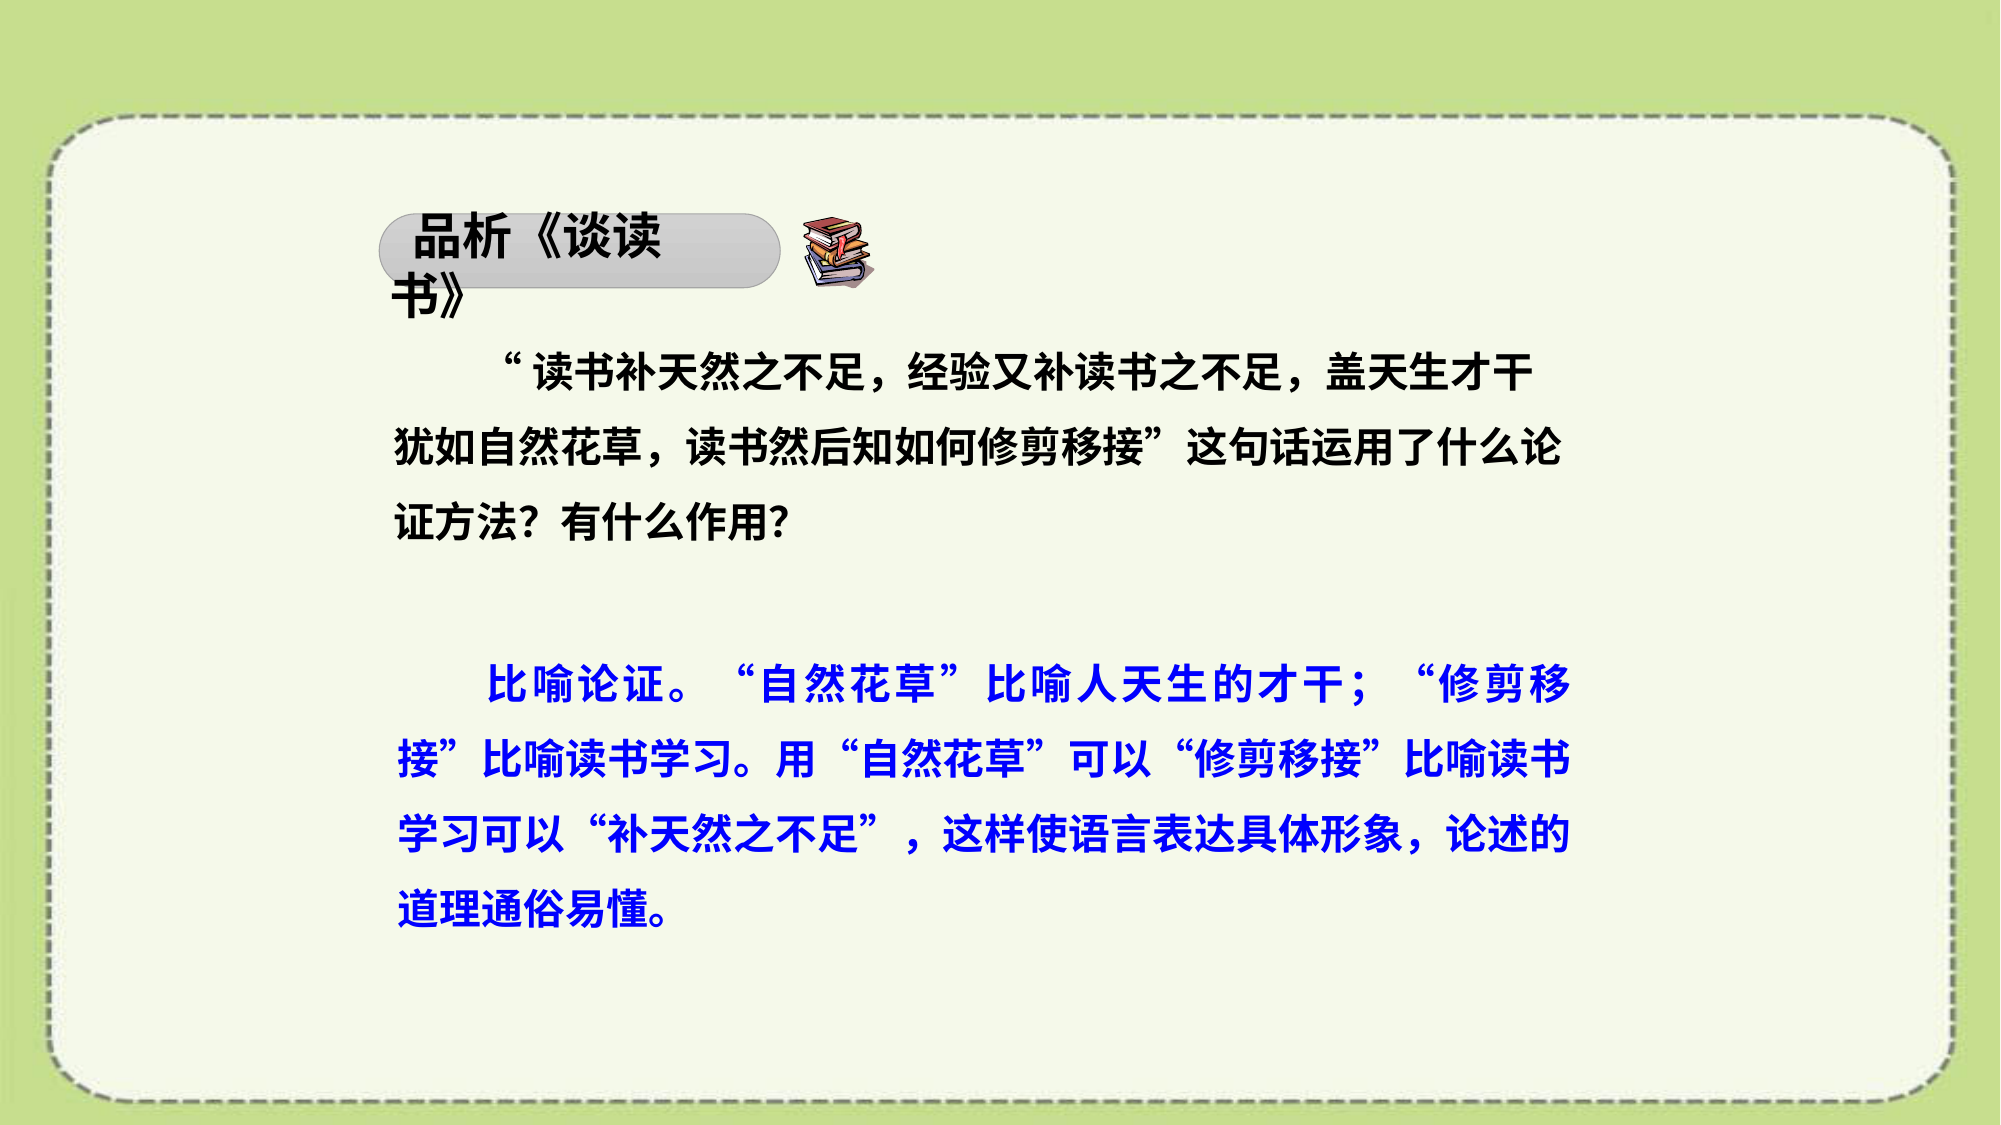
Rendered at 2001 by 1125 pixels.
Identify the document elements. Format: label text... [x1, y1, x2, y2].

picture [0, 0, 2001, 1125]
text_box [374, 196, 875, 289]
text_box 比喻论证。“自然花草”比喻人天生的才干；“修剪移接”比喻读书学习。用“自然花草”可以“修剪移接”比喻读书学习可以“补天然之不足”，这样使语言表达具体形象，论述的道理通俗易懂。 [383, 625, 1586, 941]
text_box “读书补天然之不足，经验又补读书之不足，盖天生才干犹如自然花草，读书然后知如何修剪移接”这句话运用了什么论证方法？有什么作用？ [378, 313, 1578, 554]
